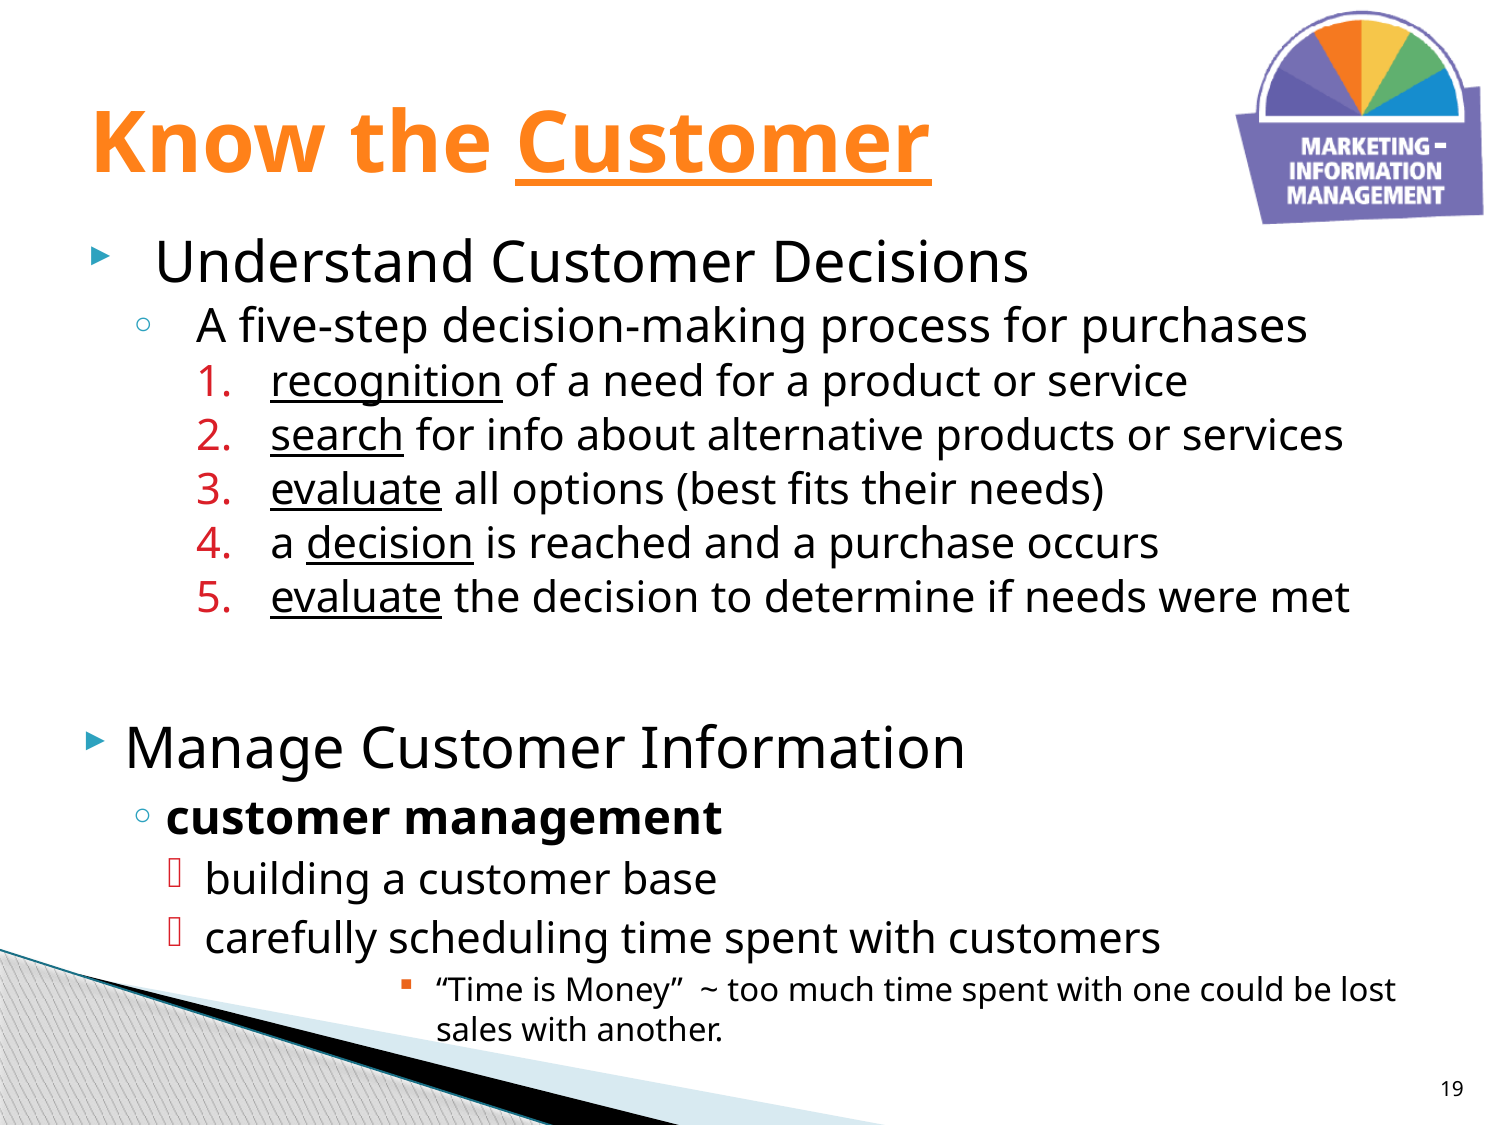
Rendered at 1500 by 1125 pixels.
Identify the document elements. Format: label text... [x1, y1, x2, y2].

title Know the Customer [75, 45, 1203, 233]
list Understand Customer Decisions A five-step decision-making process for purchases recognition of a need for a product or service search for info about alternative products or services evaluate all options (best fits their needs) a decision is reached and a purchase occurs evaluate the decision to determine if needs were met Manage Customer Information customer management building a customer base carefully scheduling time spent with customers “Time is Money” ~ too much time spent with one could be lost sales with another. [50, 224, 1438, 1063]
slide_number 19 [1418, 1051, 1479, 1112]
picture [1209, 0, 1500, 238]
